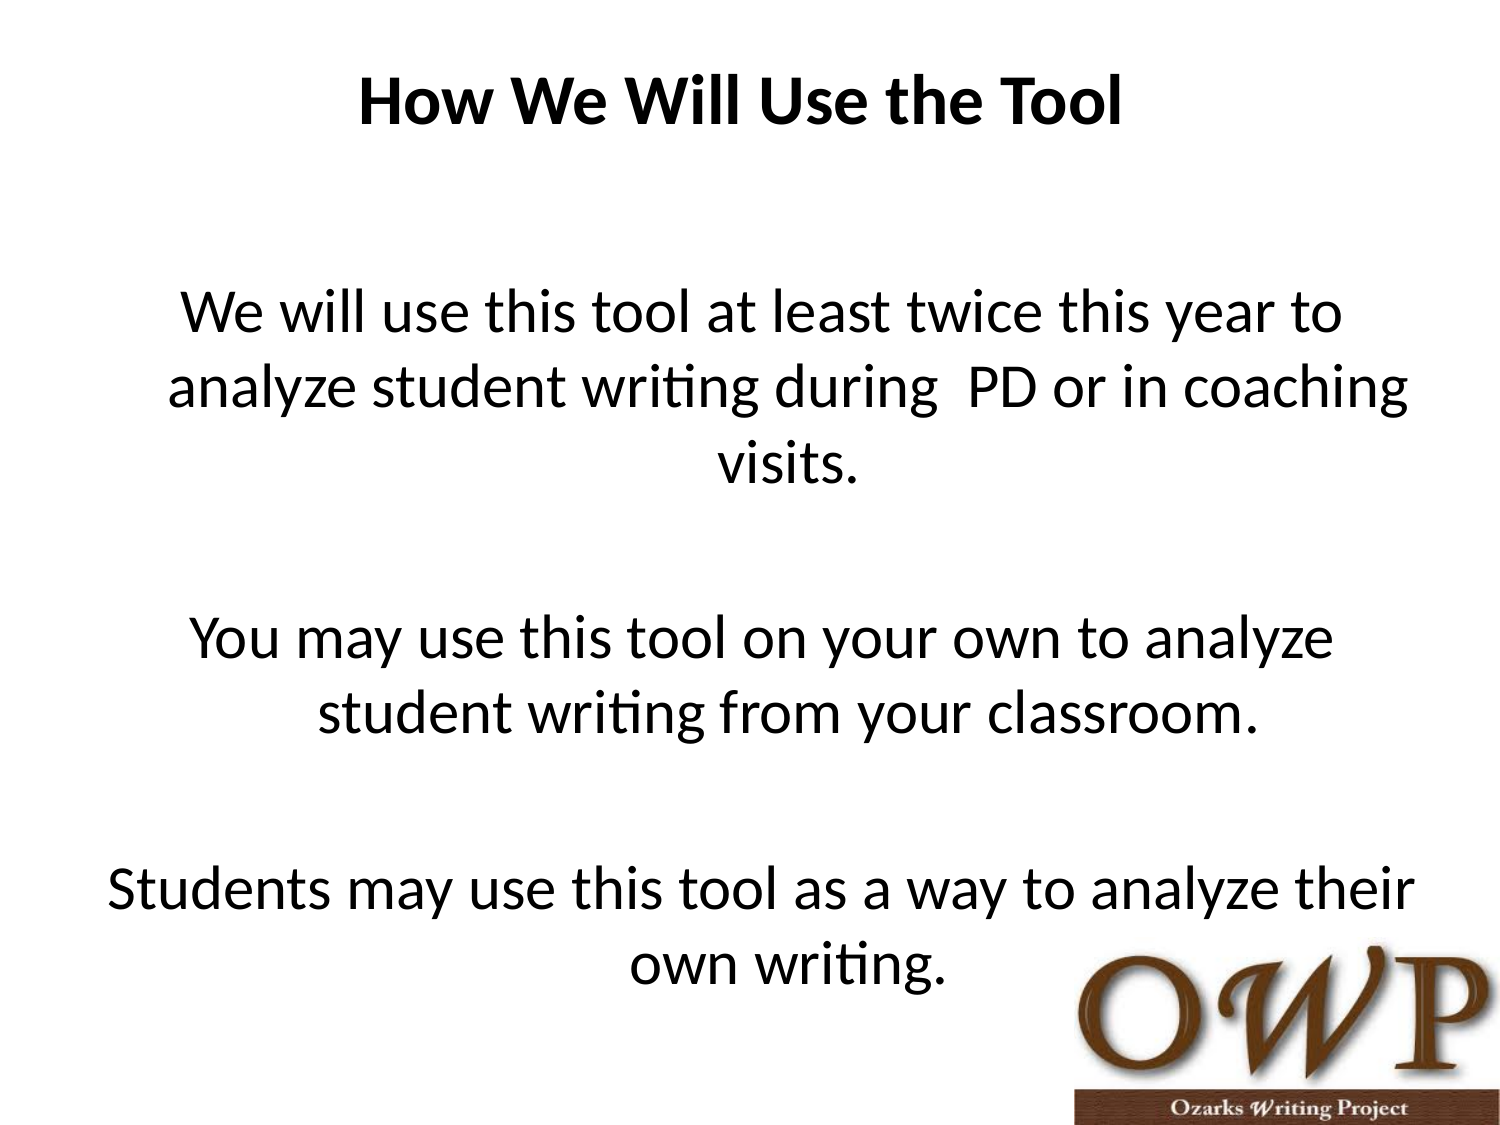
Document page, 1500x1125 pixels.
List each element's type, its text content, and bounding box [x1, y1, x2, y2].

title How We Will Use the Tool [75, 45, 1425, 233]
picture [1074, 937, 1500, 1125]
list We will use this tool at least twice this year to analyze student writing during PD or in coaching visits. You may use this tool on your own to analyze student writing from your classroom. Students may use this tool as a way to analyze their own writing. [87, 262, 1438, 1005]
